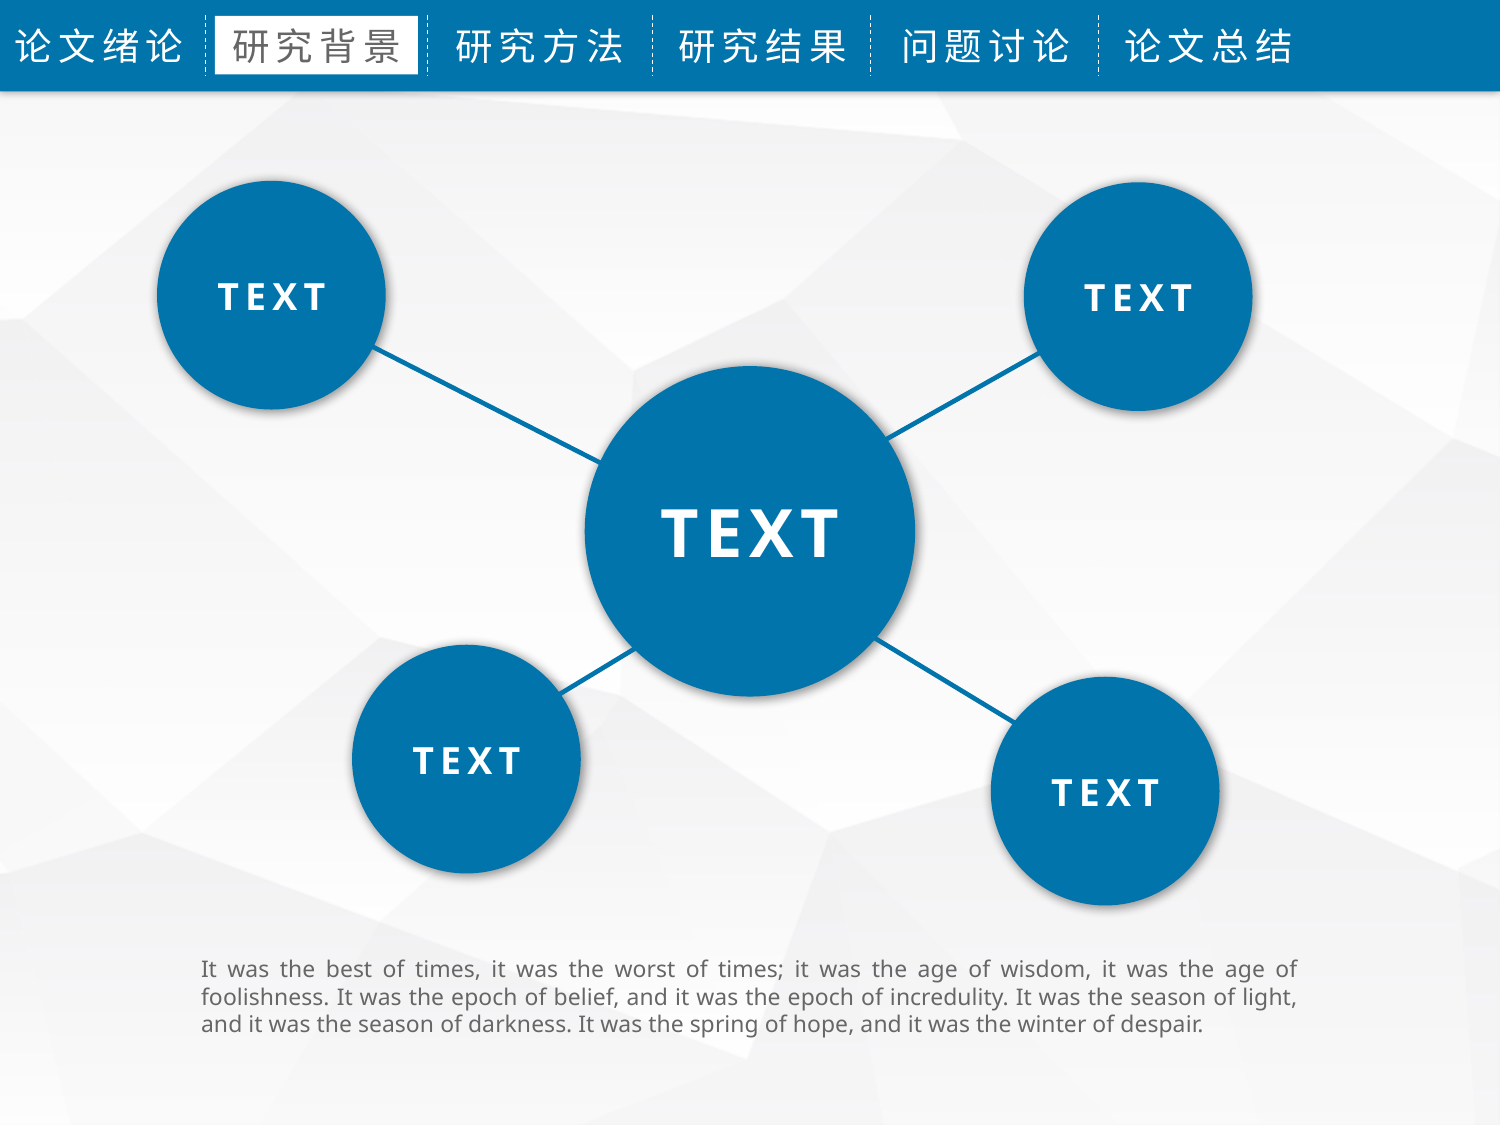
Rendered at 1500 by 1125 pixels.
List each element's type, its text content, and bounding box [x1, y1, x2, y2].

text_box 研究背景 [213, 15, 420, 76]
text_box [851, 333, 1075, 459]
text_box 问题讨论 [886, 15, 1098, 76]
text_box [535, 608, 701, 709]
text_box 论文总结 [1109, 15, 1322, 76]
text_box [0, 0, 1500, 92]
text_box It was the best of times, it was the worst of times; it was the age of wisdom, it was the age of foolishness. It was the epoch of belief, and it was the epoch of incredulity. It was the season of light, and it was the season of darkness. It was the spring of hope, and it was the winter of despair. [186, 947, 1314, 1045]
text_box TEXT [1023, 182, 1253, 411]
text_box 研究方法 [440, 15, 652, 76]
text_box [806, 596, 1075, 760]
text_box 研究结果 [663, 15, 870, 76]
picture [0, 92, 1500, 1125]
text_box 研究结果 [871, 15, 876, 76]
text_box TEXT [352, 644, 581, 874]
text_box 论文绪论 [206, 15, 211, 76]
text_box TEXT [156, 180, 386, 410]
text_box 论文绪论 [0, 15, 205, 76]
text_box TEXT [990, 676, 1220, 906]
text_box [309, 314, 679, 503]
text_box TEXT [583, 365, 917, 698]
